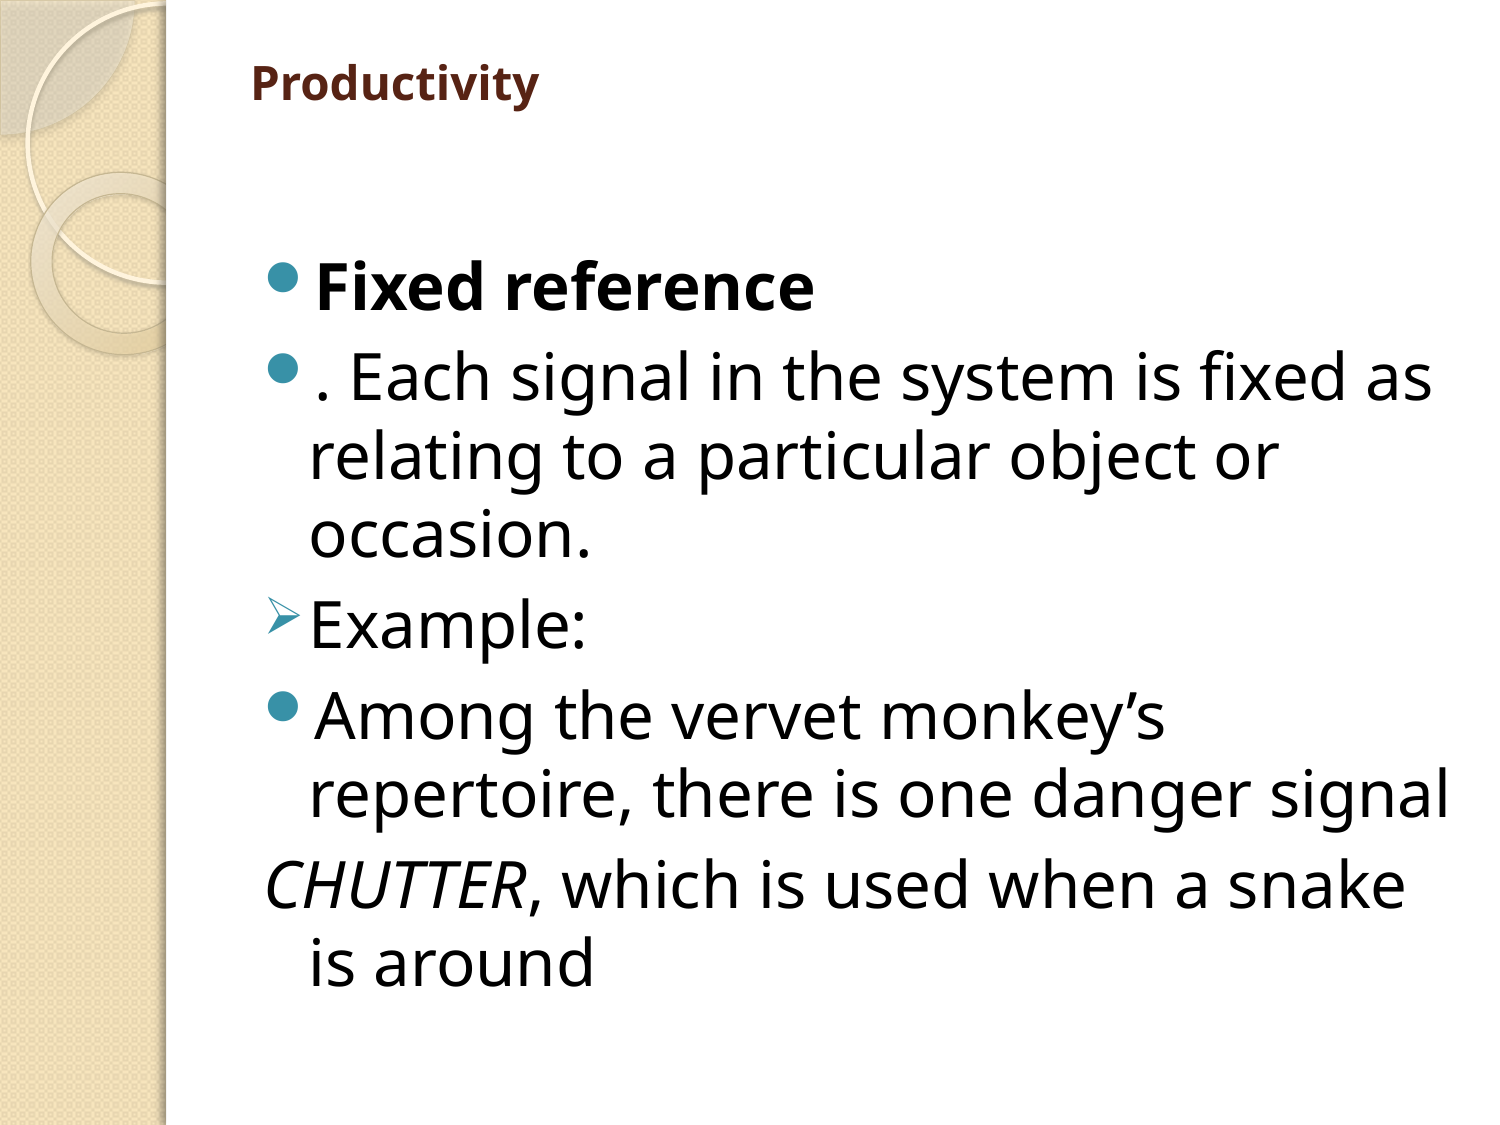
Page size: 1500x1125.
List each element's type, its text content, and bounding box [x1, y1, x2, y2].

title Productivity [235, 45, 1466, 233]
list Fixed reference . Each signal in the system is fixed as relating to a particular object or occasion. Example: Among the vervet monkey’s repertoire, there is one danger signal CHUTTER, which is used when a snake is around [235, 237, 1466, 1025]
